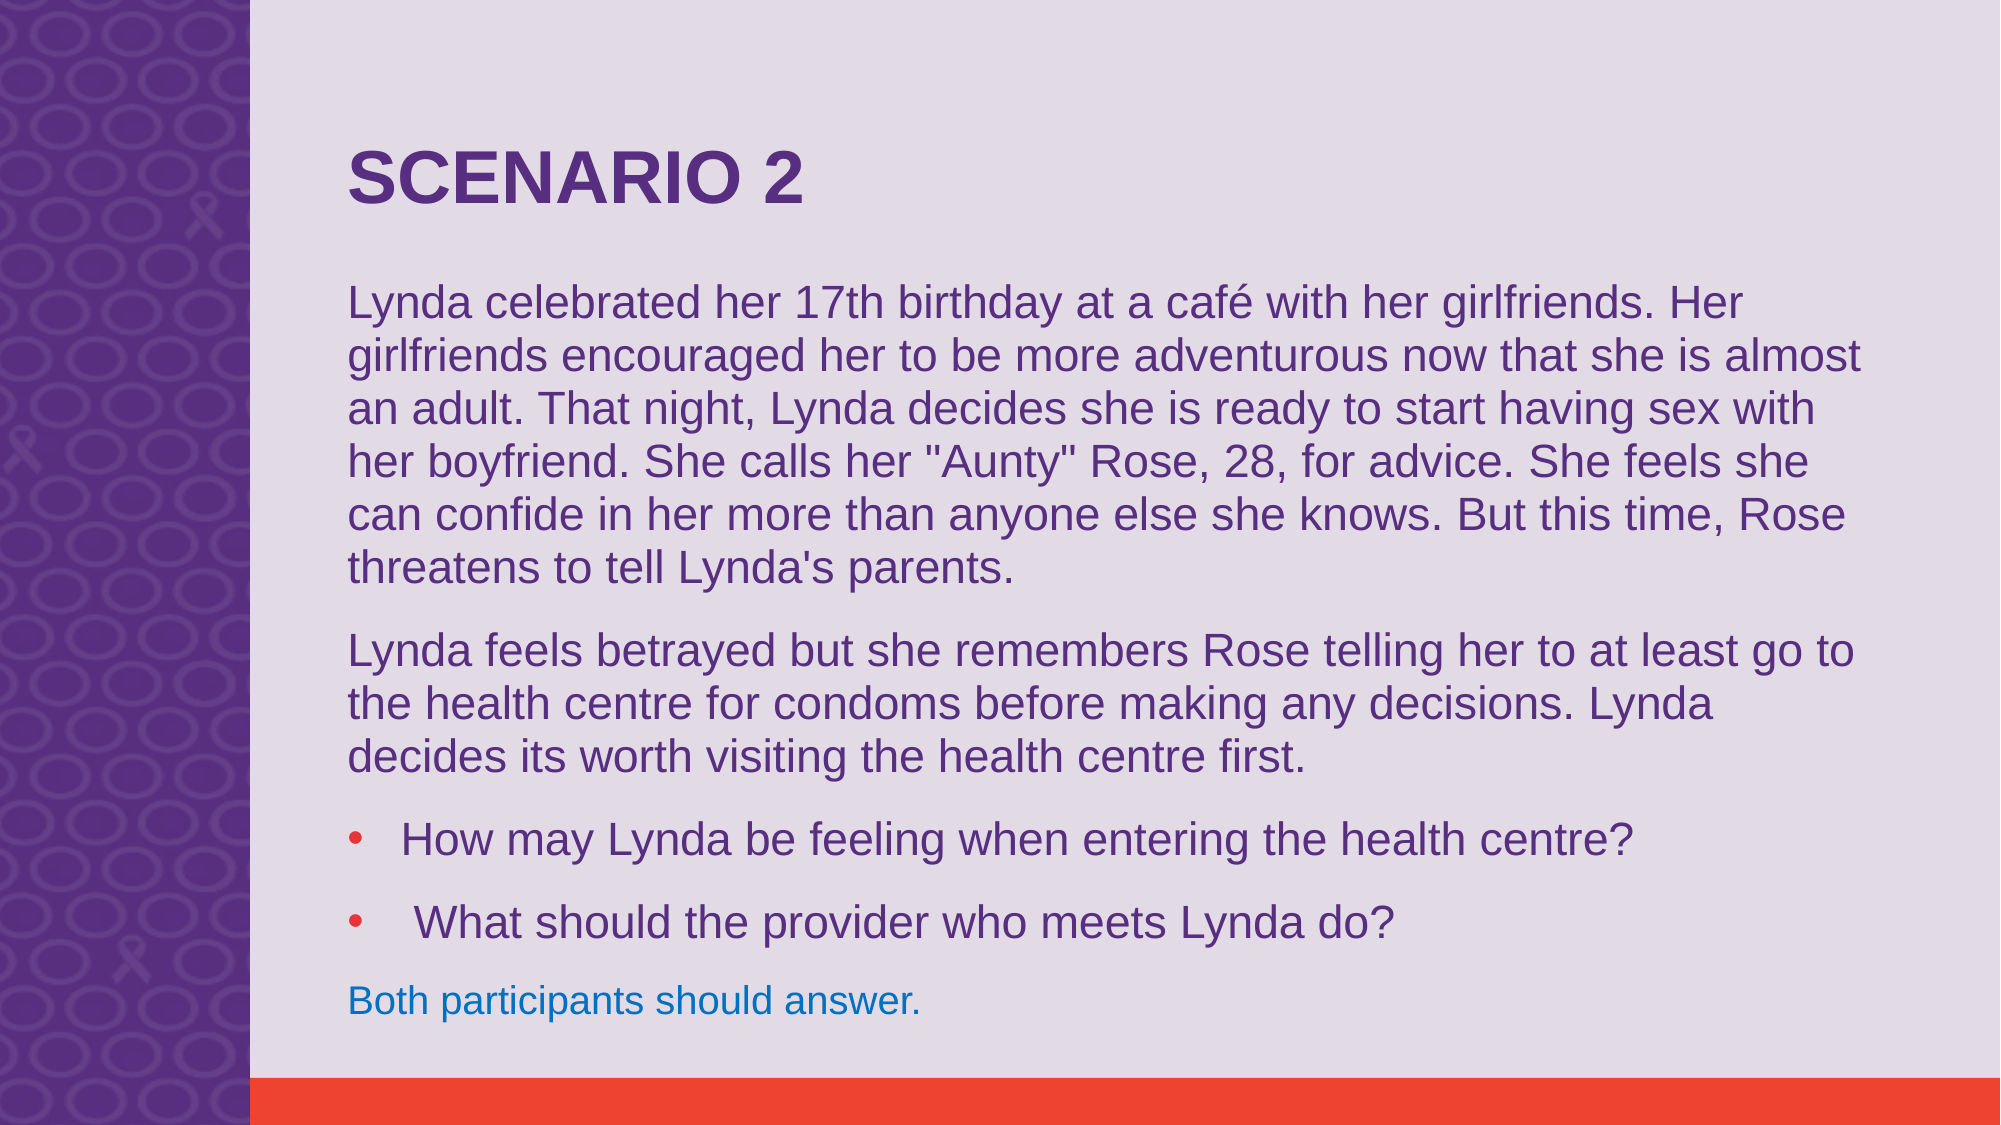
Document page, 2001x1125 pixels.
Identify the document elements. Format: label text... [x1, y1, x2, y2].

picture [0, 0, 250, 1125]
list Lynda celebrated her 17th birthday at a café with her girlfriends. Her girlfriends encouraged her to be more adventurous now that she is almost an adult. That night, Lynda decides she is ready to start having sex with her boyfriend. She calls her "Aunty" Rose, 28, for advice. She feels she can confide in her more than anyone else she knows. But this time, Rose threatens to tell Lynda's parents. ​ Lynda feels betrayed but she remembers Rose telling her to at least go to the health centre for condoms before making any decisions. Lynda decides its worth visiting the health centre first. How may Lynda be feeling when entering the health centre? What should the provider who meets Lynda do? Both participants should answer. [332, 268, 1899, 1043]
title SCENARIO 2 [332, 96, 1899, 228]
